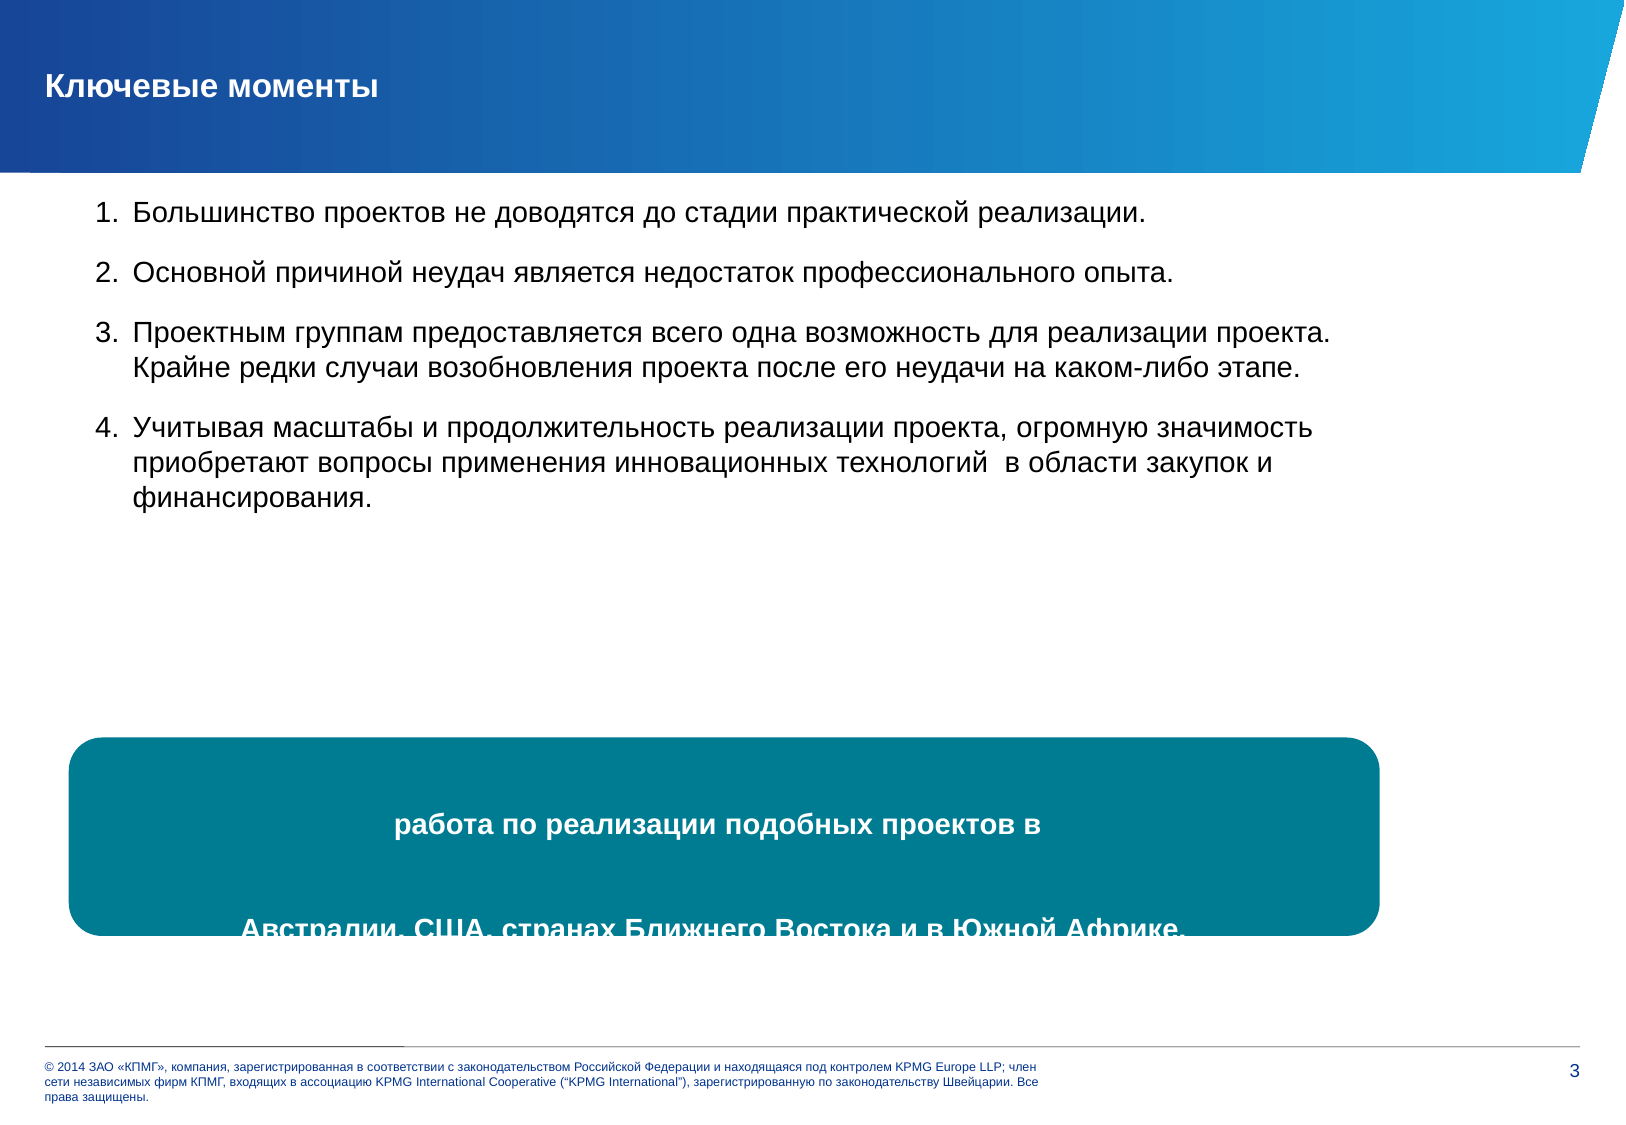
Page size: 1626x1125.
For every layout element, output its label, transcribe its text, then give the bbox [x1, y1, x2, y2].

text_box [67, 737, 95, 937]
text_box [1341, 736, 1381, 937]
text_box Большинство проектов не доводятся до стадии практической реализации. Основной причиной неудач является недостаток профессионального опыта. Проектным группам предоставляется всего одна возможность для реализации проекта. Крайне редки случаи возобновления проекта после его неудачи на каком-либо этапе. Учитывая масштабы и продолжительность реализации проекта, огромную значимость приобретают вопросы применения инновационных технологий в области закупок и финансирования. Нами накоплен беспрецедентный опыт работы в качестве стратегического и финансового консультанта в области ВСМ: успешно завершен ряд сделок в Европе, и в настоящее время ведется \\\ работа по реализации подобных проектов в Австралии, США, странах Ближнего Востока и в Южной Африке. [95, 193, 1341, 971]
title Ключевые моменты [44, 18, 1581, 150]
